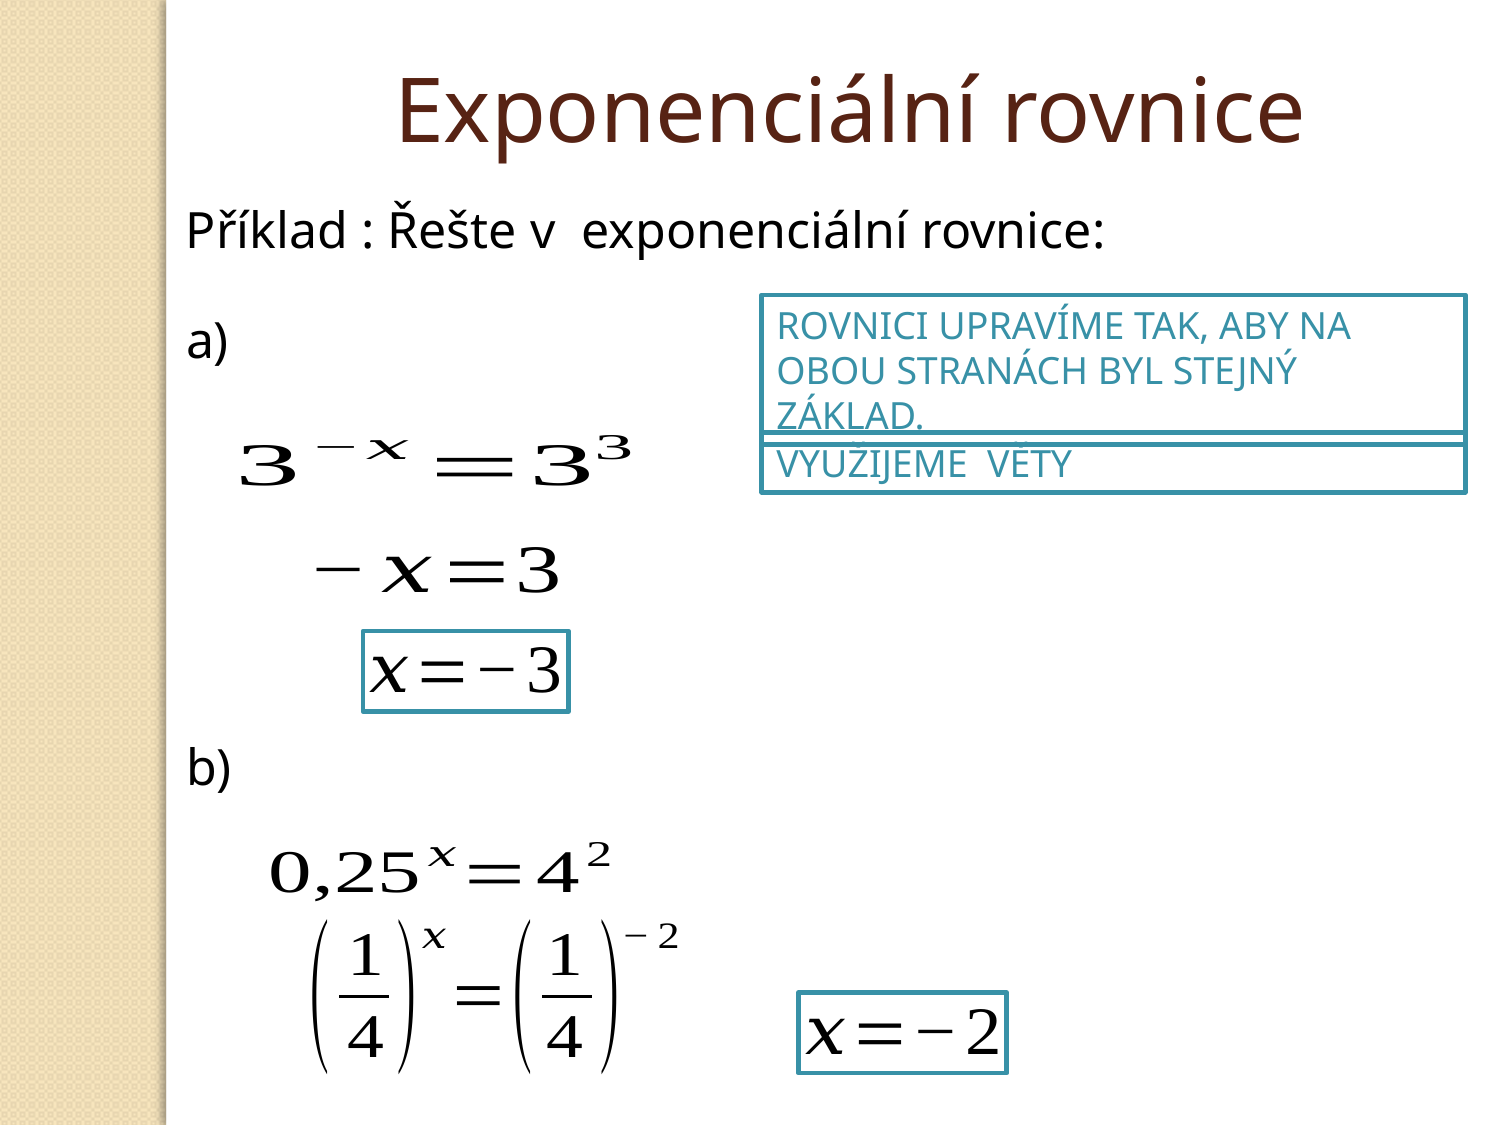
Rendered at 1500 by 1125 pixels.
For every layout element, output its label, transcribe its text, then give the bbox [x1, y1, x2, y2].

text_box Exponenciální rovnice [235, 45, 1466, 173]
text_box Rovnici upravíme tak, aby na obou stranách byl stejný základ. [761, 294, 1466, 430]
text_box Rovnici upravíme tak, aby na obou stranách byl stejný základ. [764, 435, 1463, 445]
